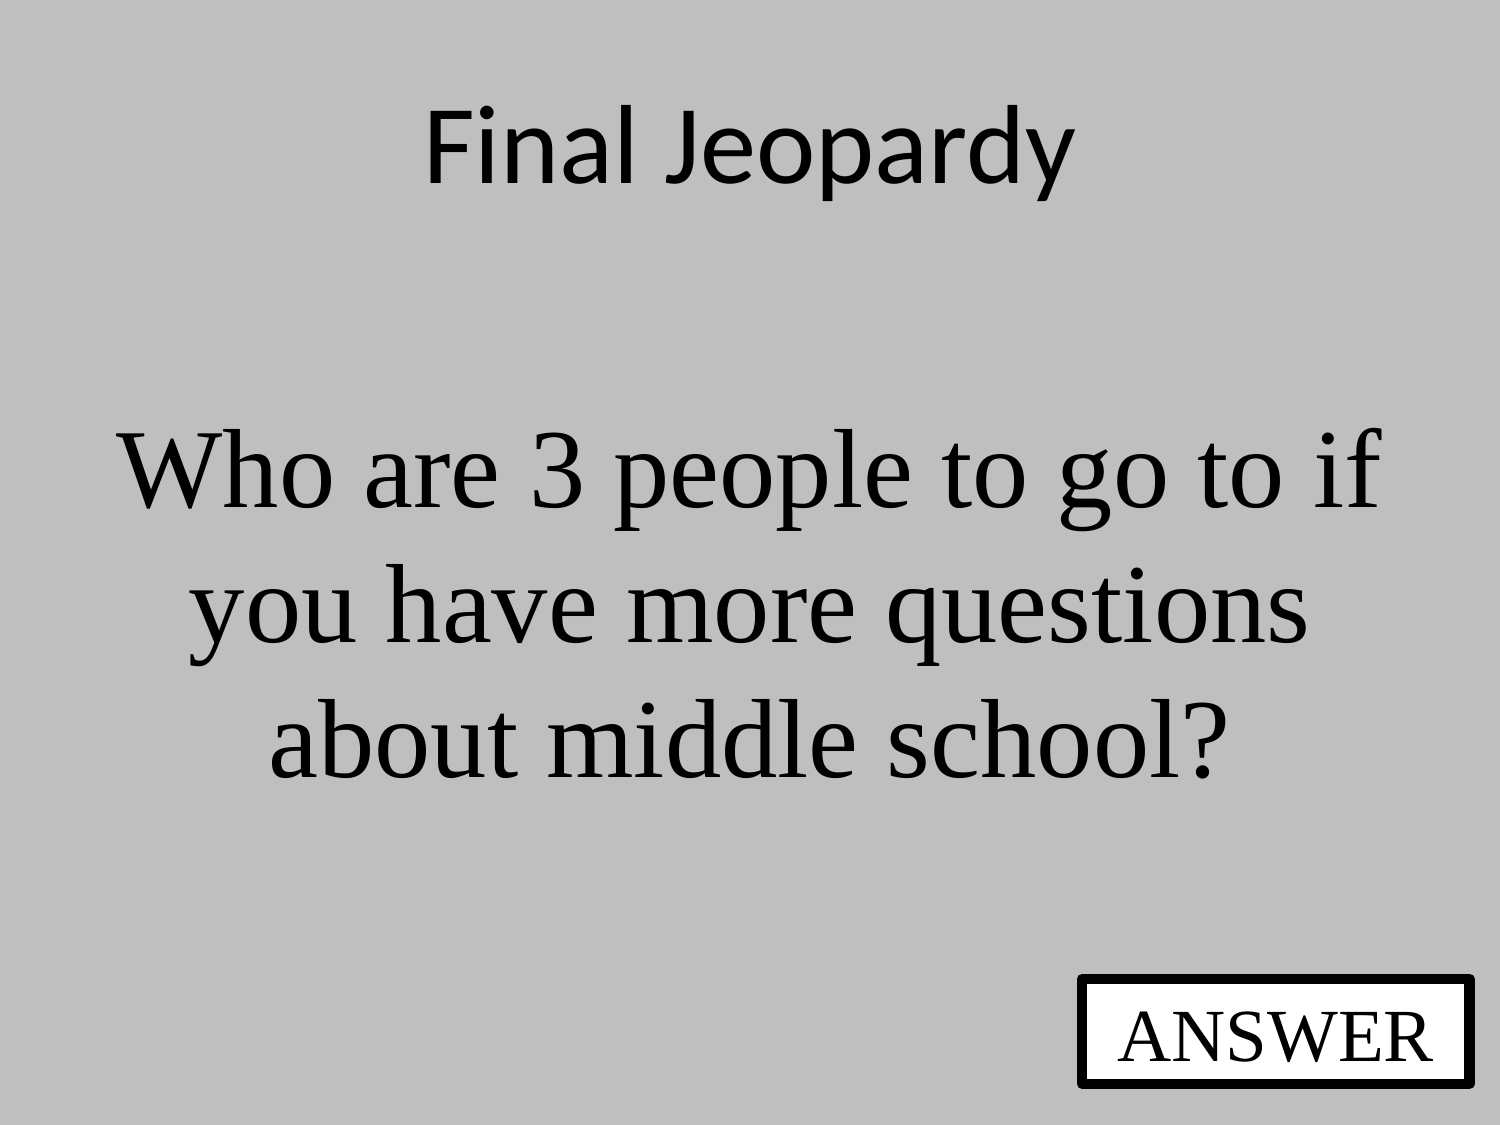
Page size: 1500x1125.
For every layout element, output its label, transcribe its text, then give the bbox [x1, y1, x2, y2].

text_box Who are 3 people to go to if you have more questions about middle school? [37, 387, 1463, 808]
text_box ANSWER [1082, 979, 1470, 1084]
title Final Jeopardy [75, 45, 1425, 233]
